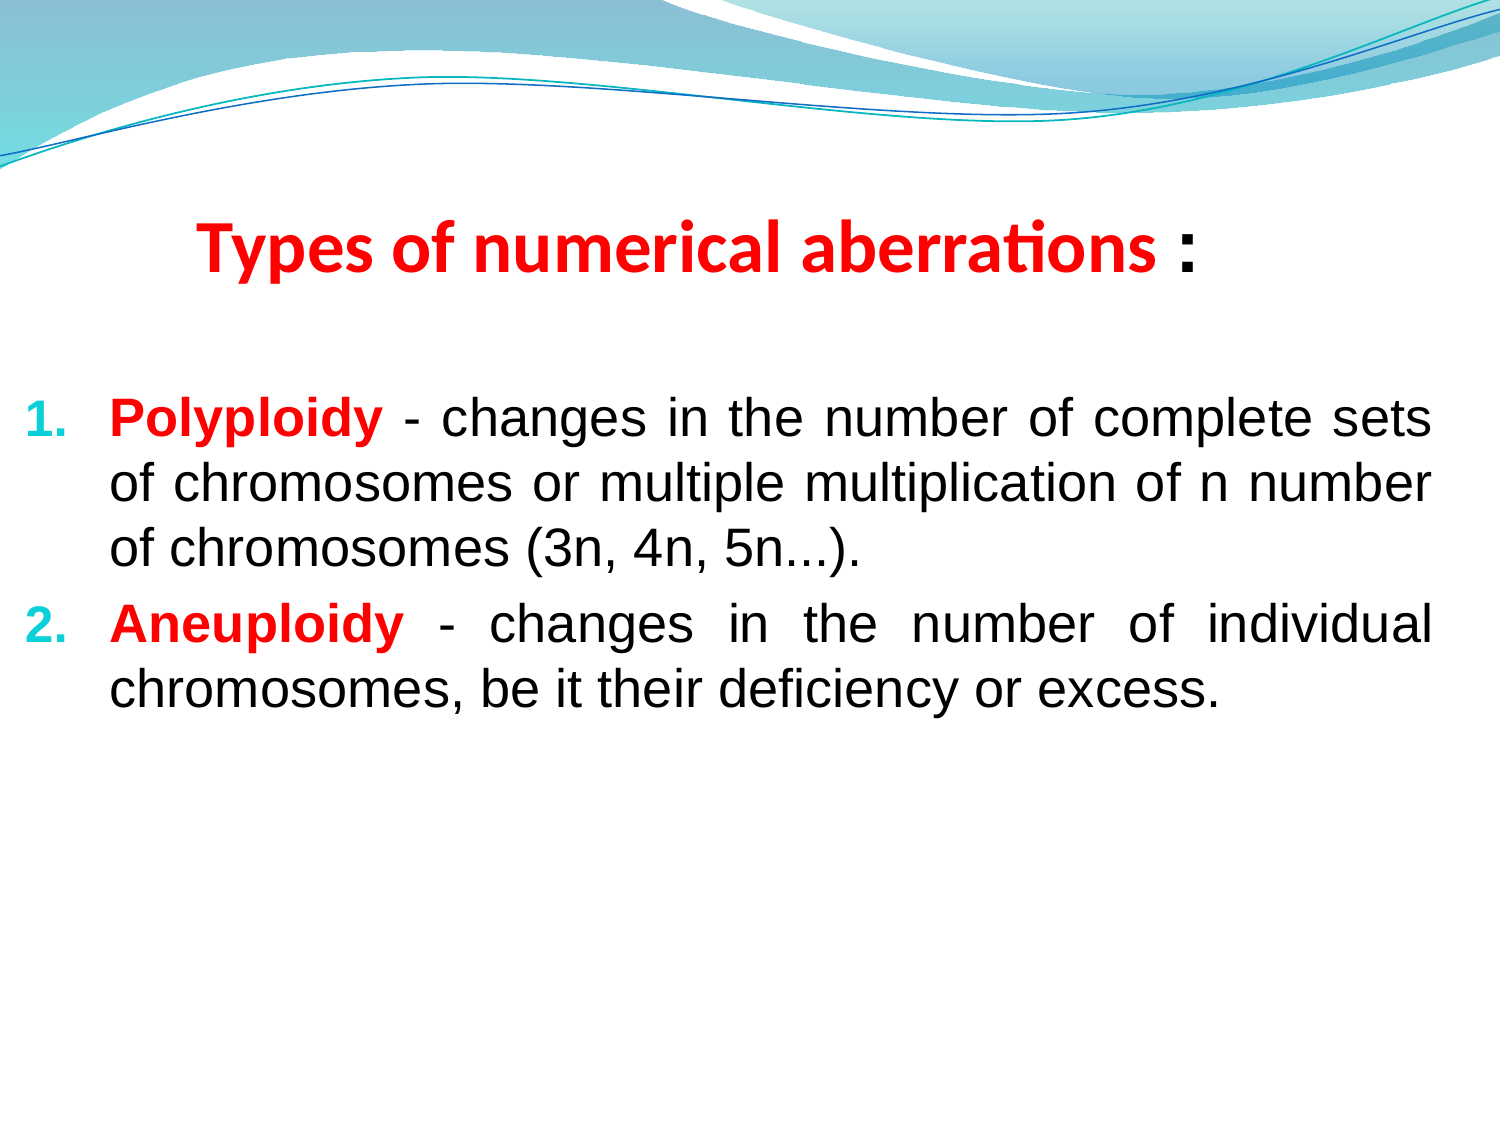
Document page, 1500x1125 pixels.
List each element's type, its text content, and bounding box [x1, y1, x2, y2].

subtitle Polyploidy - changes in the number of complete sets of chromosomes or multiple multiplication of n number of chromosomes (3n, 4n, 5n...). Aneuploidy - changes in the number of individual chromosomes, be it their deficiency or excess. [24, 375, 1438, 875]
title Types of numerical aberrations : [24, 99, 1375, 288]
